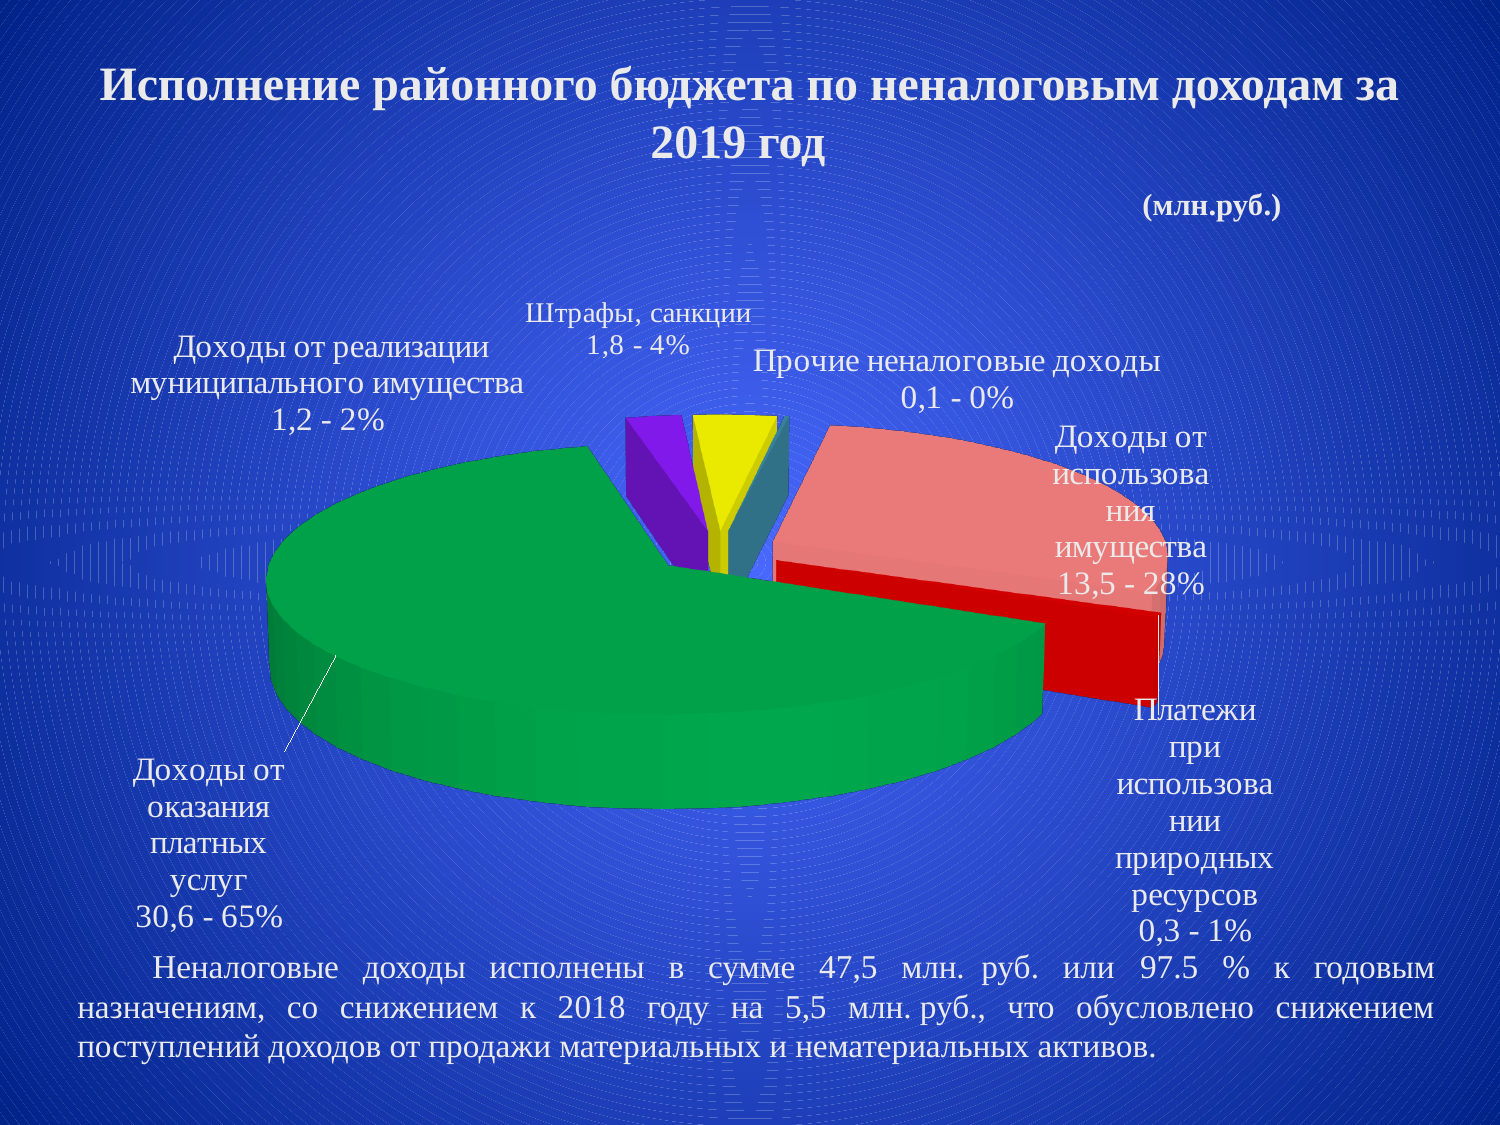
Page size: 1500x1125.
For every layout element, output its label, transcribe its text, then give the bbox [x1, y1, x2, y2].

chart [87, 249, 1401, 963]
title Исполнение районного бюджета по неналоговым доходам за 2019 год (млн.руб.) [75, 45, 1425, 233]
text_box Неналоговые доходы исполнены в сумме 47,5 млн. руб. или 97.5 % к годовым назначениям, со снижением к 2018 году на 5,5 млн. руб., что обусловлено снижением поступлений доходов от продажи материальных и нематериальных активов. [62, 937, 1450, 1072]
